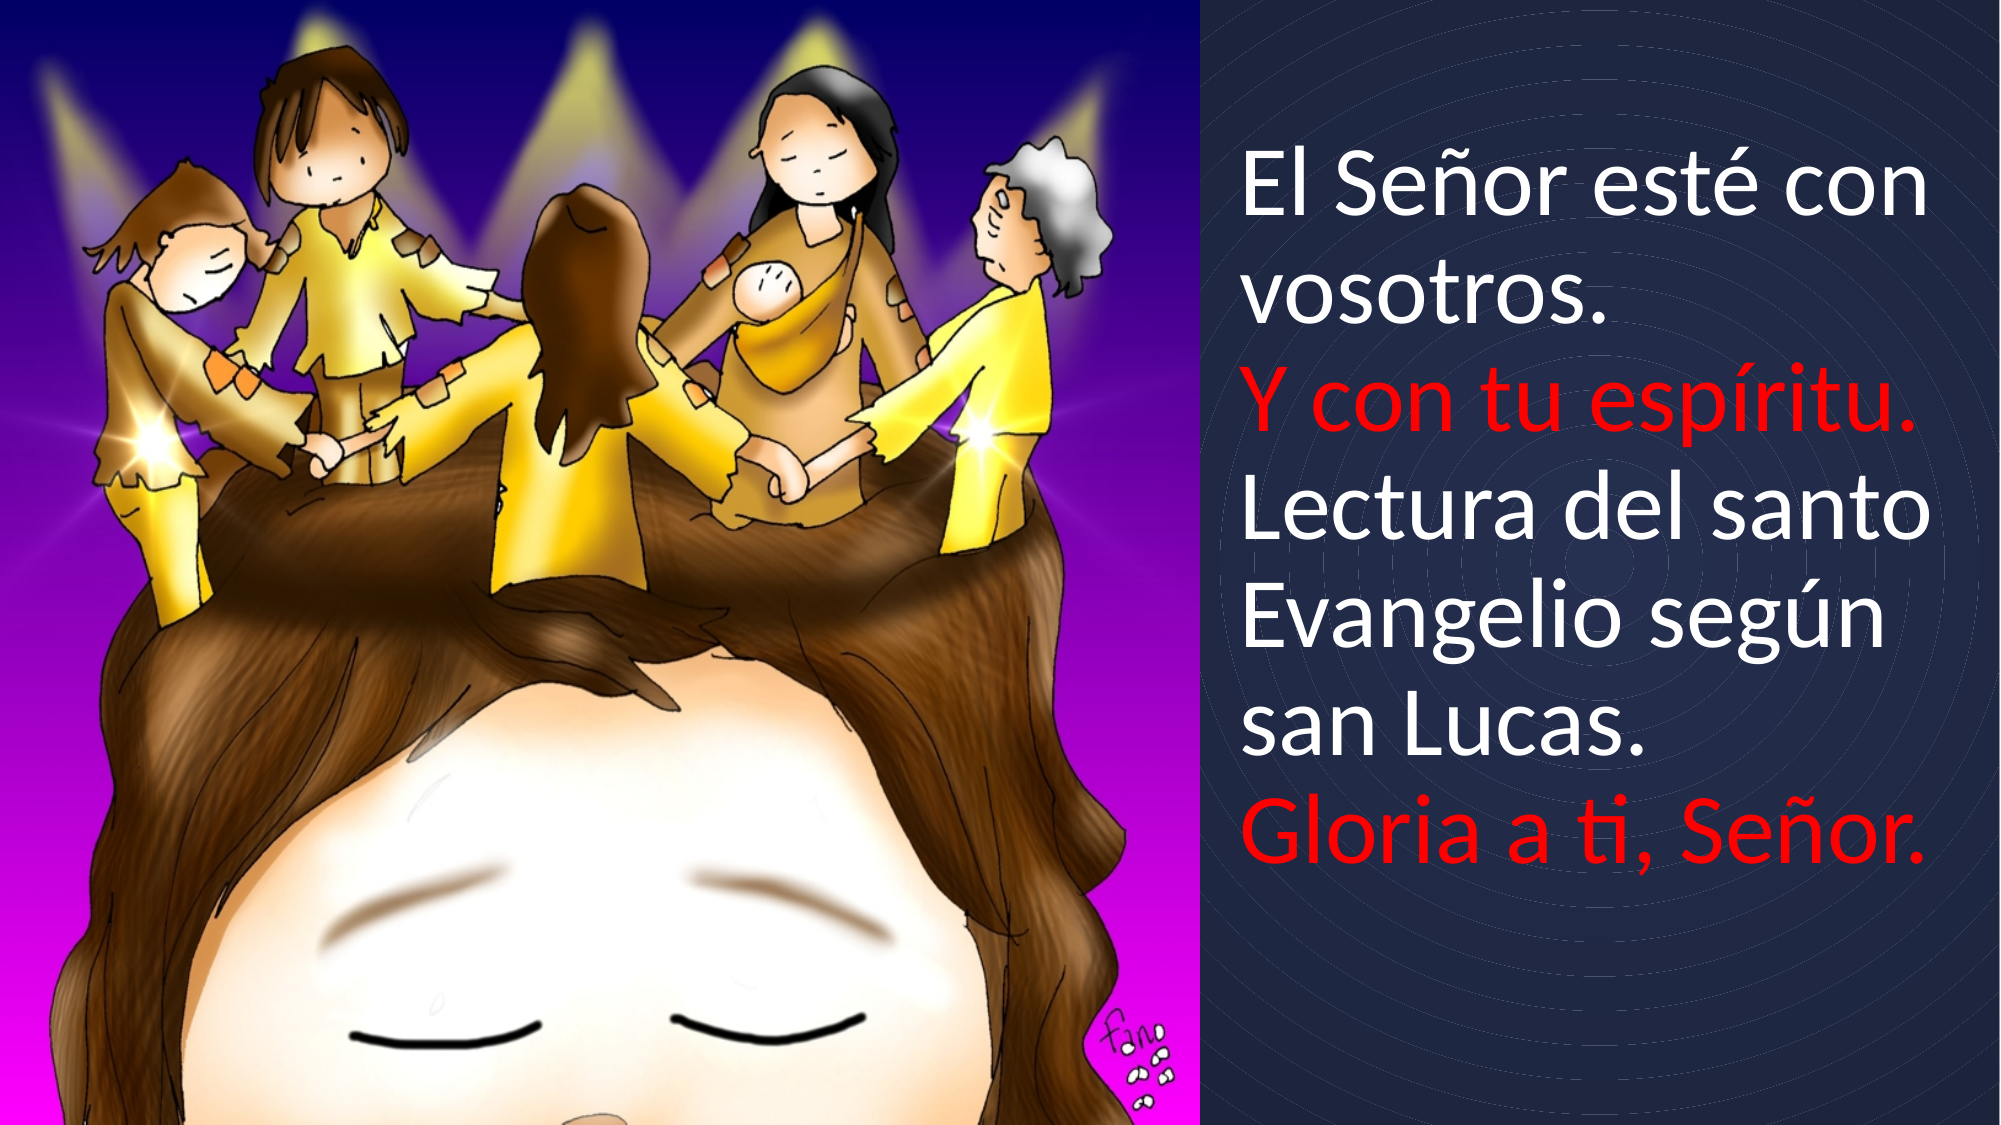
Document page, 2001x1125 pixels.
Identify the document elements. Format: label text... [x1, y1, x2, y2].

picture [0, 0, 1200, 1125]
title El Señor esté con vosotros. Y con tu espíritu. Lectura del santo Evangelio según san Lucas. Gloria a ti, Señor. [1224, 42, 1969, 1083]
